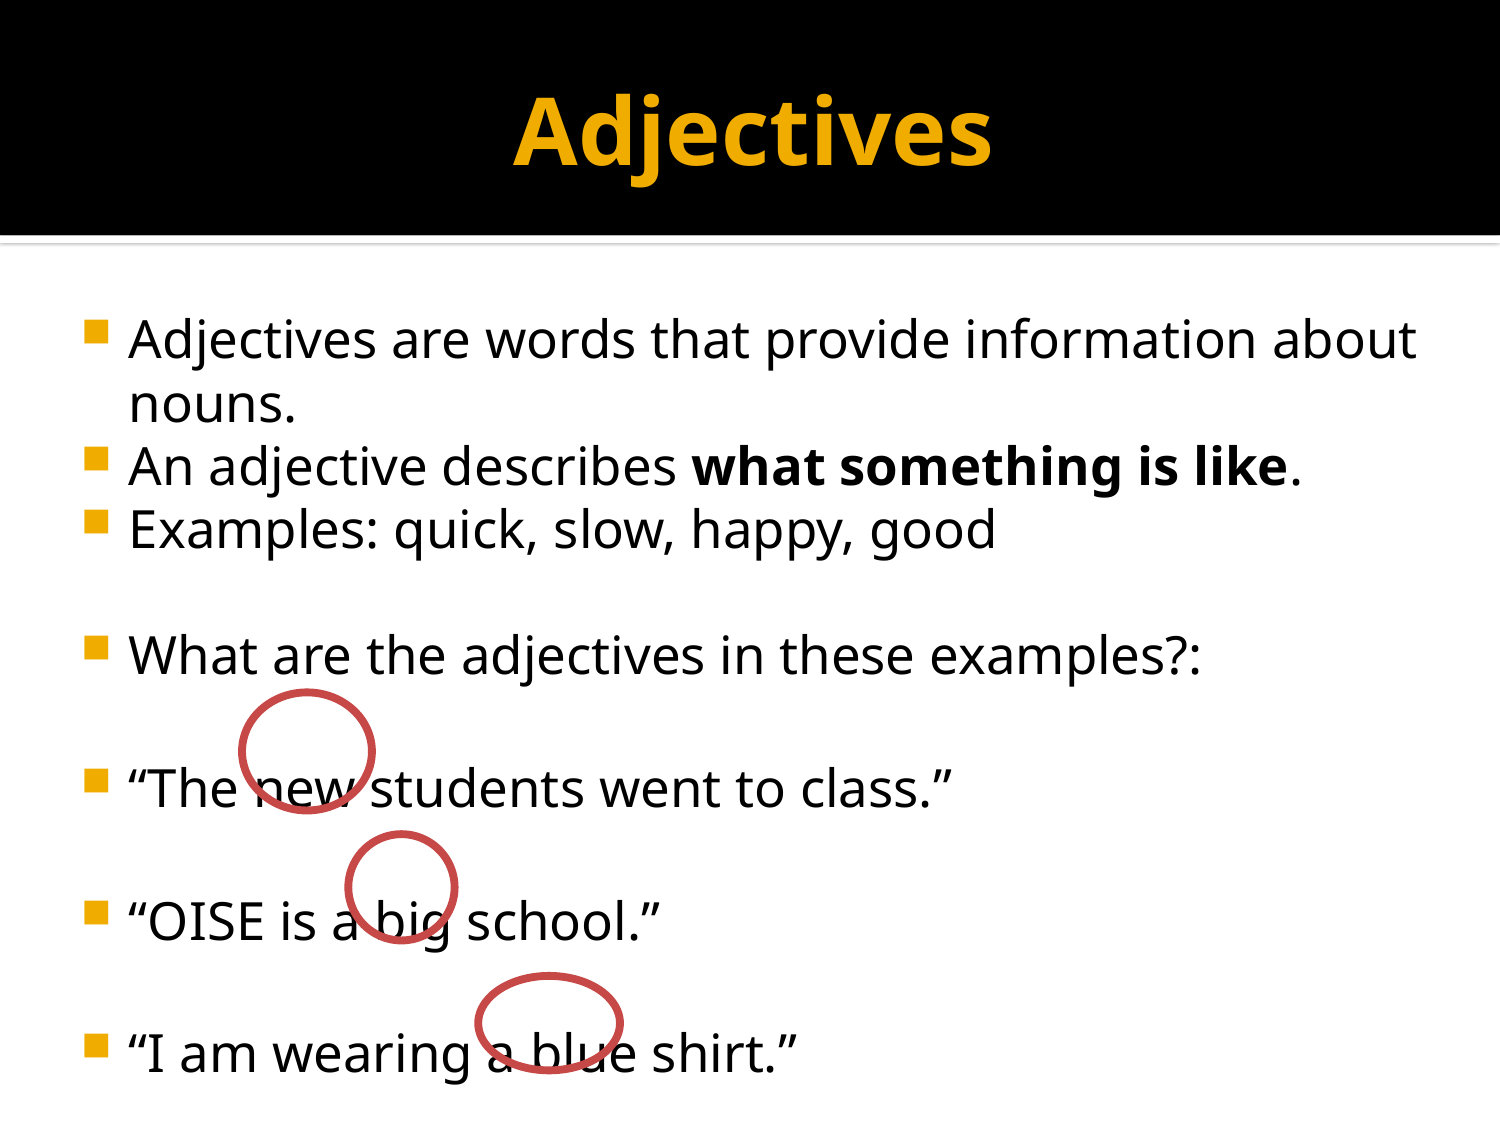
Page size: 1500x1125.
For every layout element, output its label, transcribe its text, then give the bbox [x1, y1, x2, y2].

text_box [474, 971, 624, 1075]
text_box [344, 830, 459, 945]
list Adjectives are words that provide information about nouns. An adjective describes what something is like. Examples: quick, slow, happy, good What are the adjectives in these examples?: “The new students went to class.” “OISE is a big school.” “I am wearing a blue shirt.” [53, 291, 1459, 1094]
title Adjectives [75, 25, 1425, 231]
text_box [238, 688, 376, 815]
